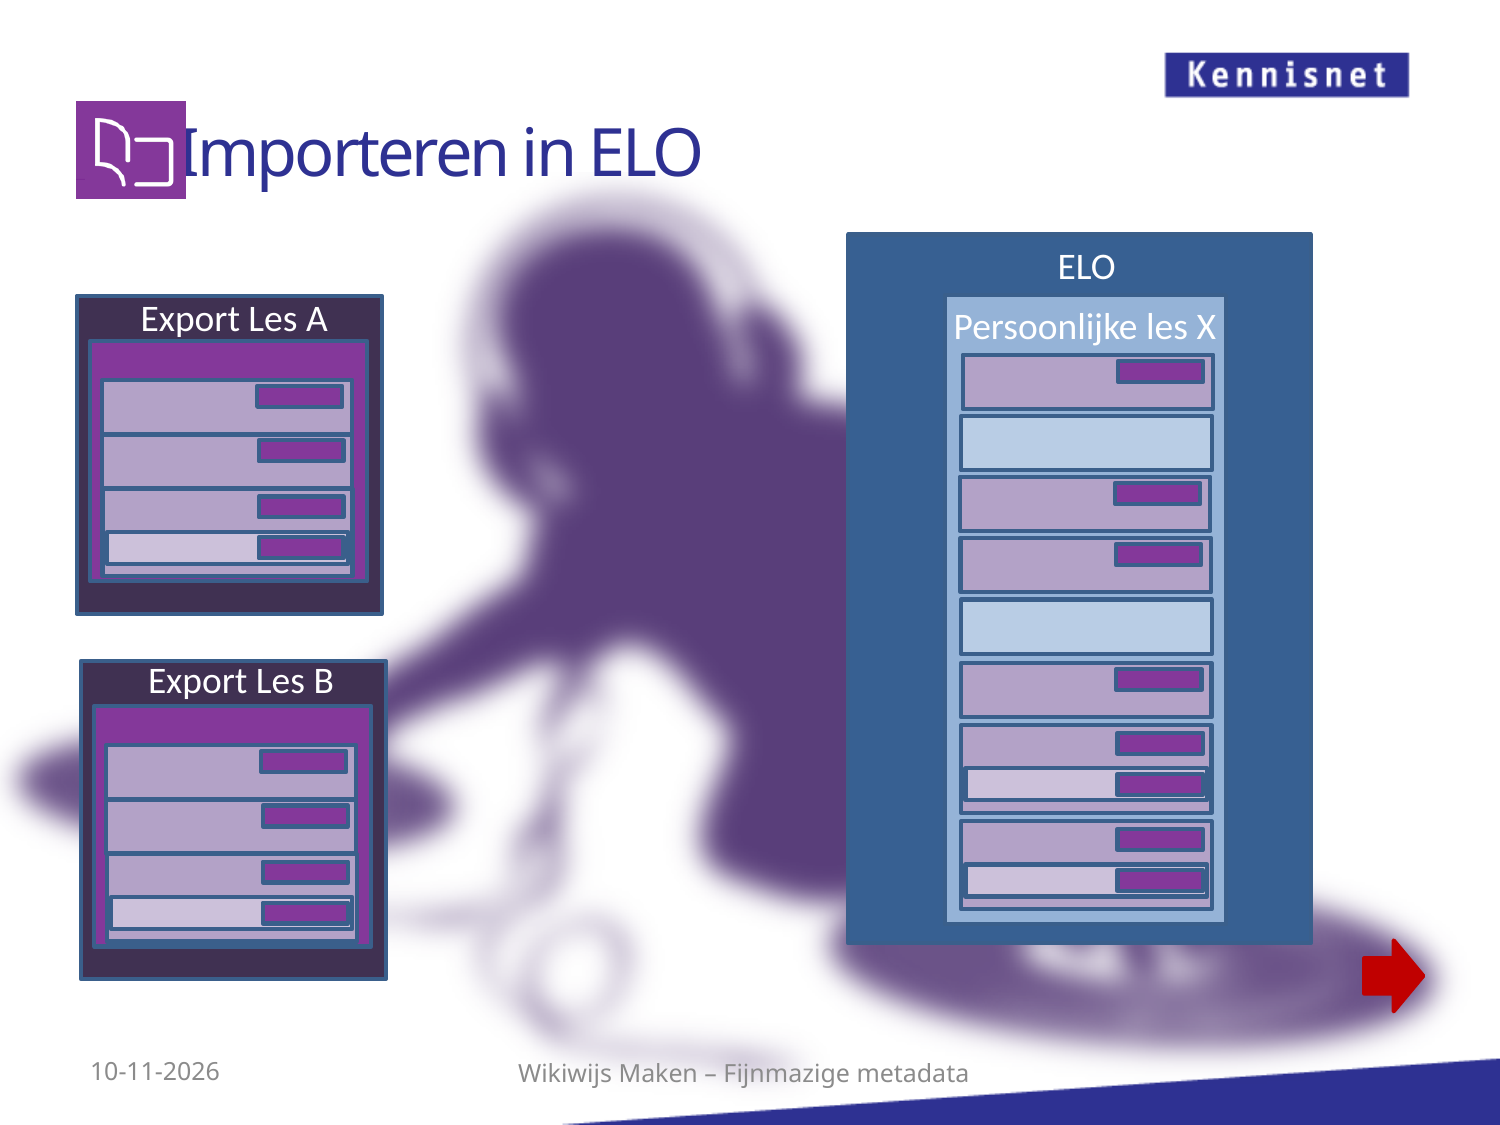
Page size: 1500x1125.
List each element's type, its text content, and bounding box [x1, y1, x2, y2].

picture [0, 0, 1500, 1125]
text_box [919, 294, 1251, 924]
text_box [960, 539, 1212, 593]
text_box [960, 724, 1212, 814]
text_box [962, 354, 1214, 410]
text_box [959, 476, 1211, 532]
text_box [960, 821, 1212, 910]
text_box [75, 648, 407, 980]
title Importeren in ELO [74, 55, 1426, 170]
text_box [960, 662, 1212, 718]
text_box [68, 285, 401, 615]
